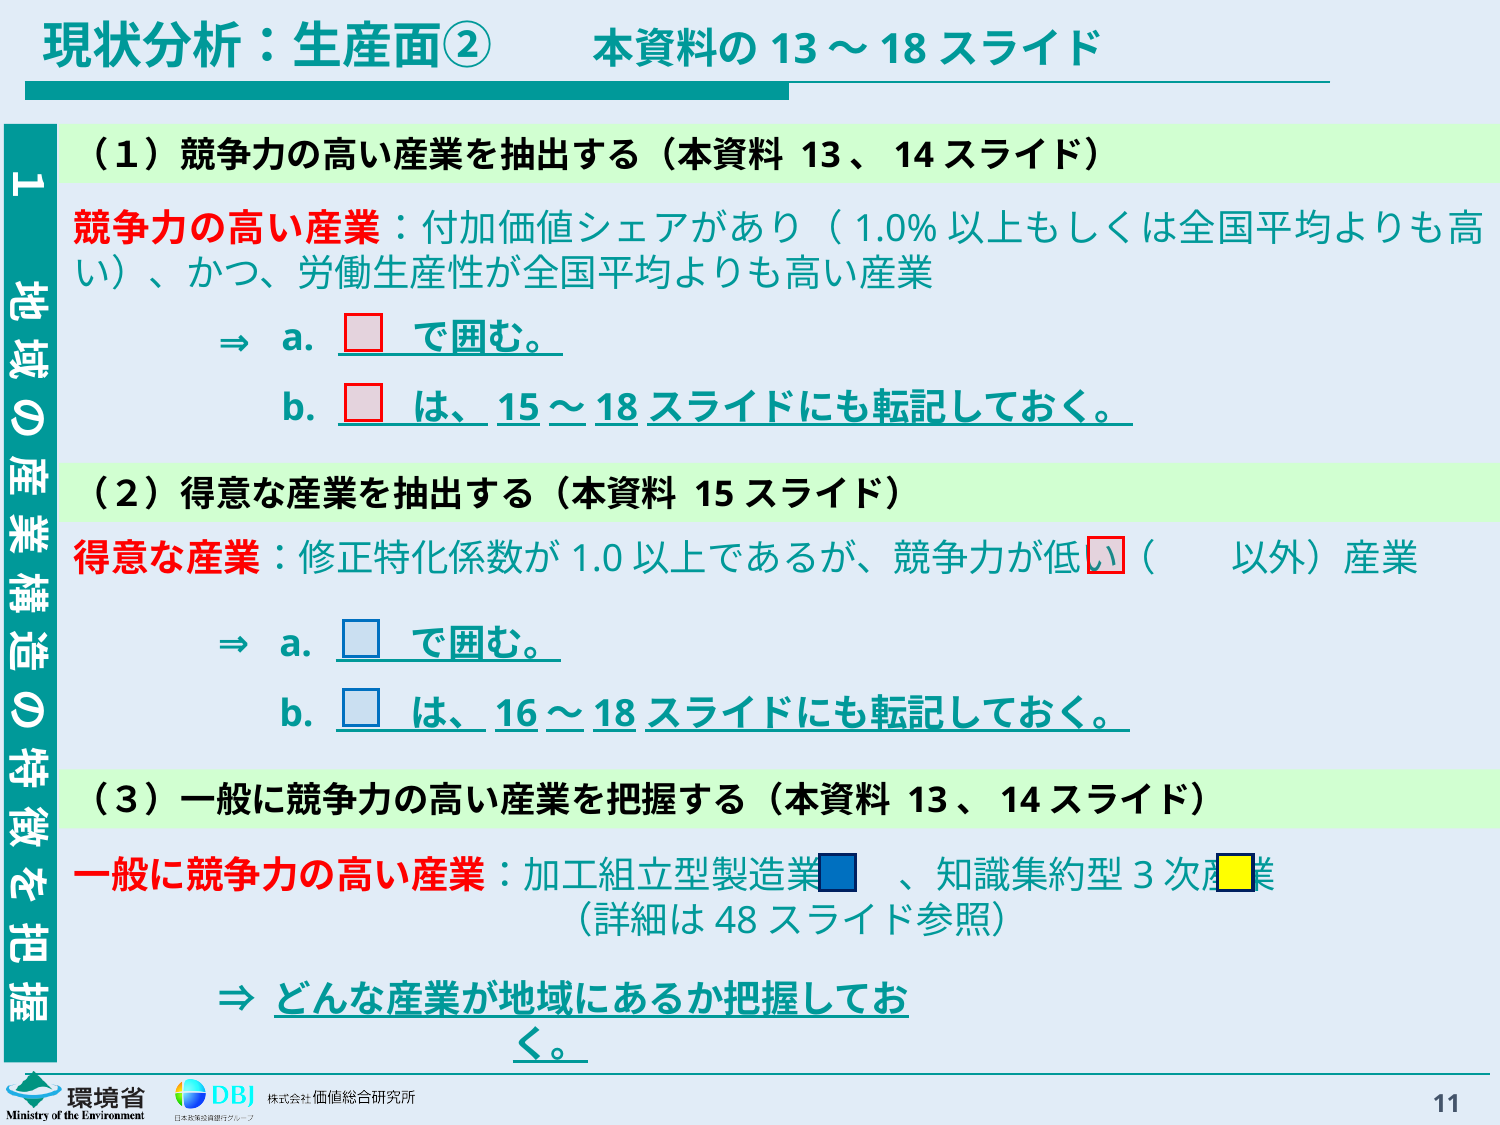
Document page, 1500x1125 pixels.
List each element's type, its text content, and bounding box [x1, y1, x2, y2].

slide_number 11 [1393, 1079, 1500, 1122]
text_box ⇒ [203, 306, 261, 375]
text_box （１）競争力の高い産業を抽出する（本資料 13、14スライド） [59, 123, 1500, 183]
text_box [1088, 537, 1124, 573]
title 現状分析：生産面② 本資料の13～18スライド [27, 0, 1500, 82]
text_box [266, 300, 1162, 441]
text_box 競争力の高い産業：付加価値シェアがあり（1.0%以上もしくは全国平均よりも高い）、かつ、労働生産性が全国平均よりも高い産業 [59, 191, 1500, 306]
picture [2, 1071, 148, 1125]
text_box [58, 838, 1500, 954]
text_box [264, 606, 1171, 747]
text_box 得意な産業：修正特化係数が1.0以上であるが、競争力が低い（ 以外）産業 [59, 521, 1500, 591]
picture [171, 1075, 419, 1125]
text_box （２）得意な産業を抽出する（本資料 15スライド） [59, 462, 1500, 521]
text_box （３）一般に競争力の高い産業を把握する（本資料 13、14スライド） [59, 769, 1500, 829]
text_box １ 地域の産業構造の特徴を把握 [3, 123, 57, 1063]
text_box ⇒ [203, 606, 262, 676]
text_box ⇒ どんな産業が地域にあるか把握しておく。 [203, 963, 944, 1077]
